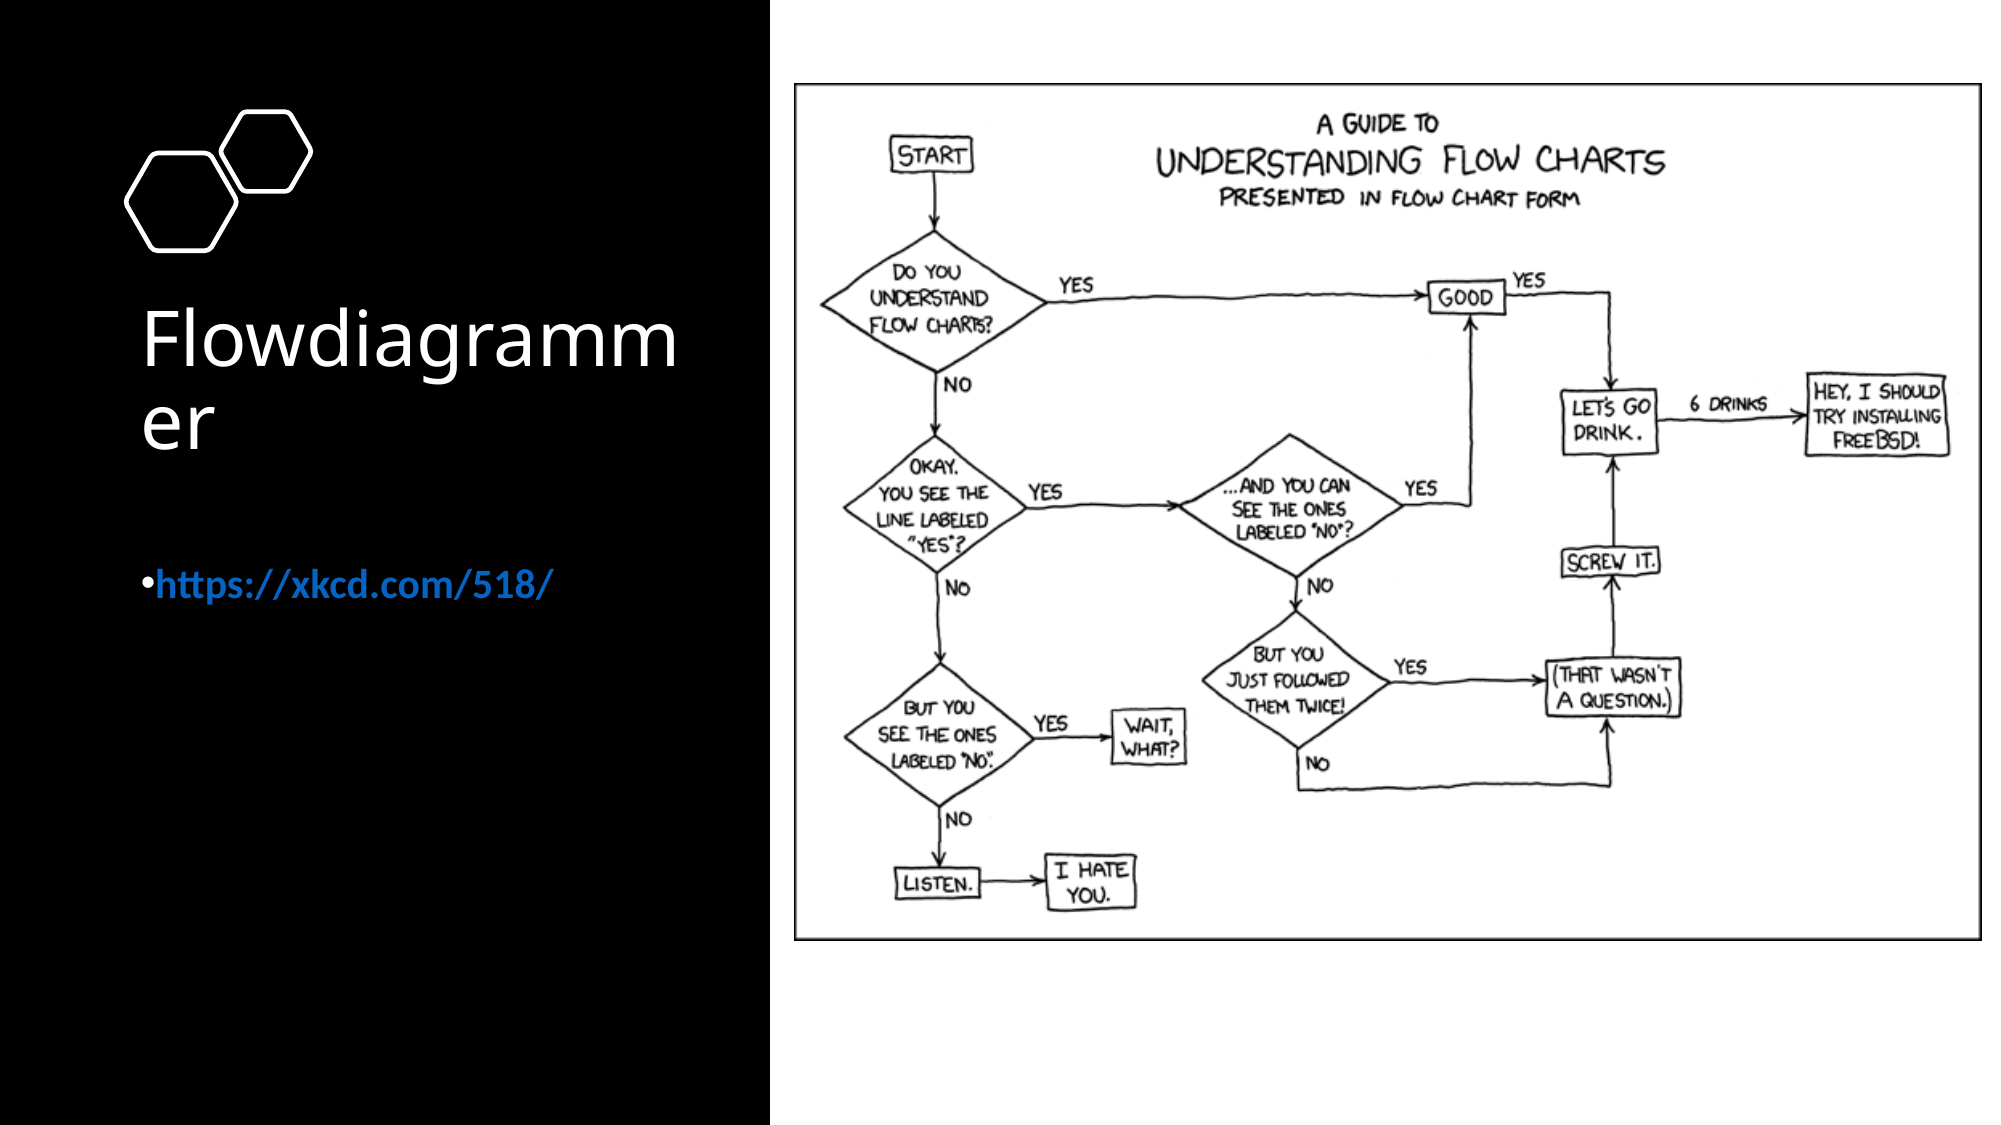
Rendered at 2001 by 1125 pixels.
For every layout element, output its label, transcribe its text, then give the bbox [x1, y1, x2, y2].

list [794, 83, 1982, 941]
text_box [0, 0, 771, 1125]
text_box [125, 111, 311, 251]
text_box https://xkcd.com/518/ [125, 554, 714, 1014]
title Flowdiagrammer [125, 292, 714, 533]
text_box [771, 0, 2000, 1125]
